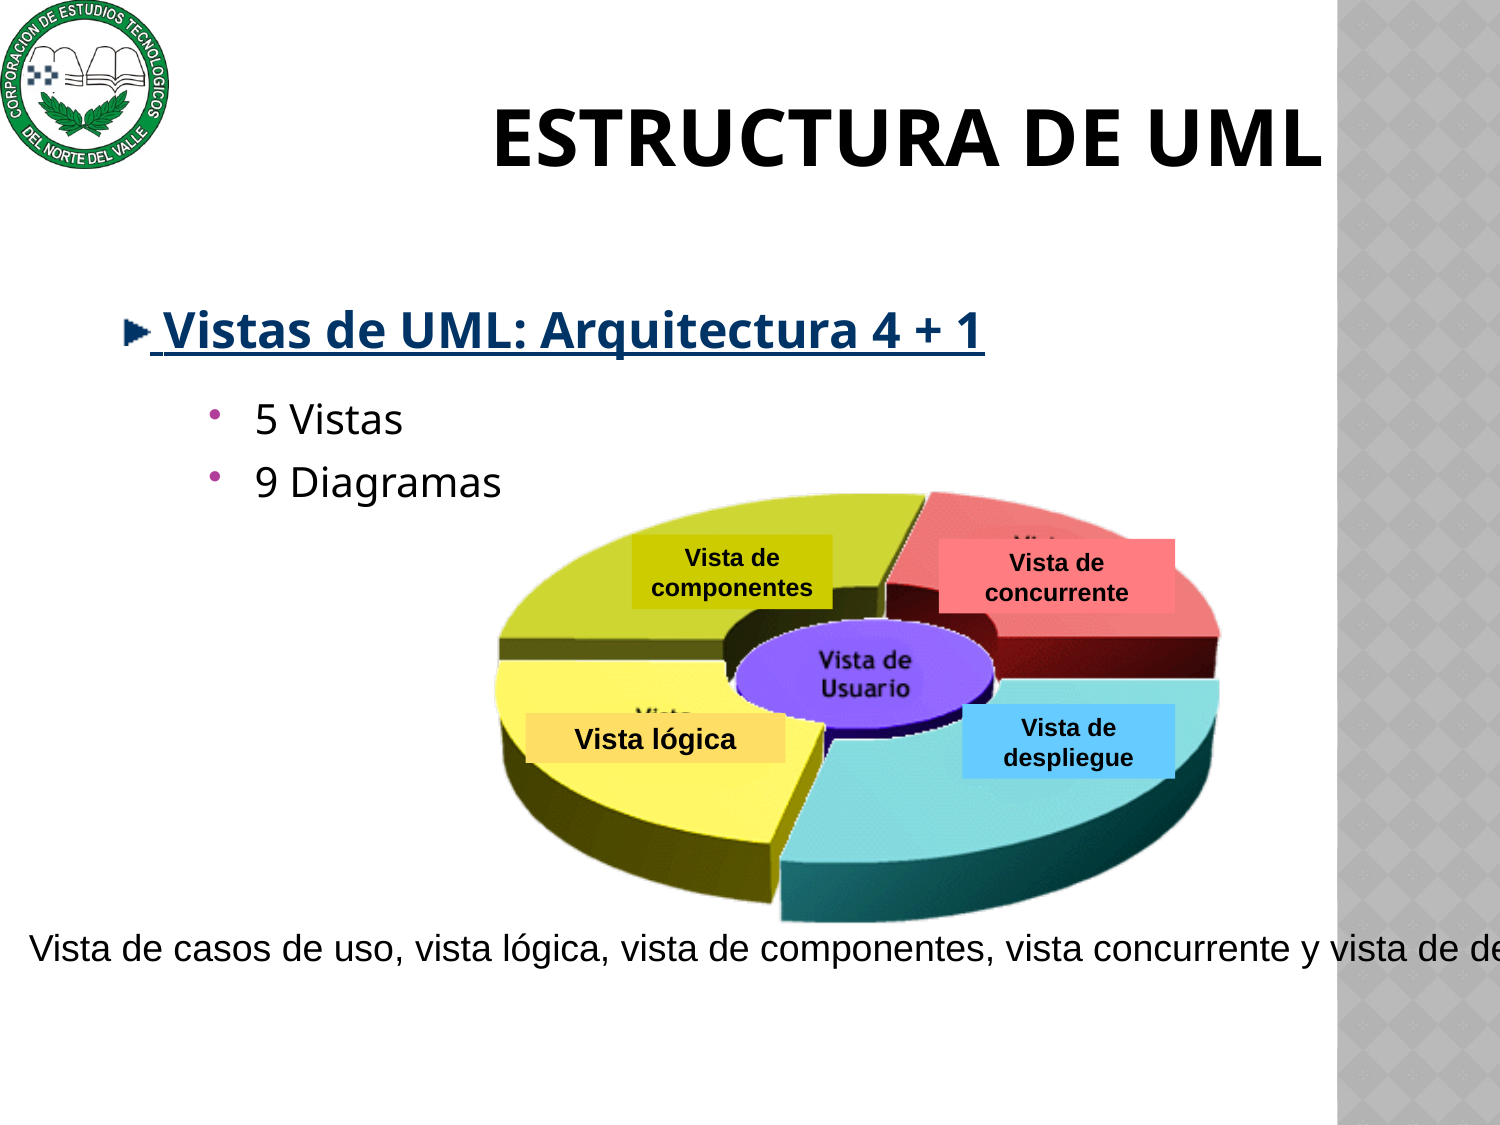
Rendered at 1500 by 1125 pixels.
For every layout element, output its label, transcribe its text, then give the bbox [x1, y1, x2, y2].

picture [0, 0, 169, 169]
title Estructura de UML [269, 82, 1332, 182]
text_box Vista de casos de uso, vista lógica, vista de componentes, vista concurrente y vista de despliegue. [0, 916, 1500, 977]
list 5 Vistas 9 Diagramas [194, 385, 1083, 549]
picture [115, 310, 151, 346]
picture [465, 444, 1235, 930]
text_box Vistas de UML: Arquitectura 4 + 1 [100, 290, 1413, 366]
